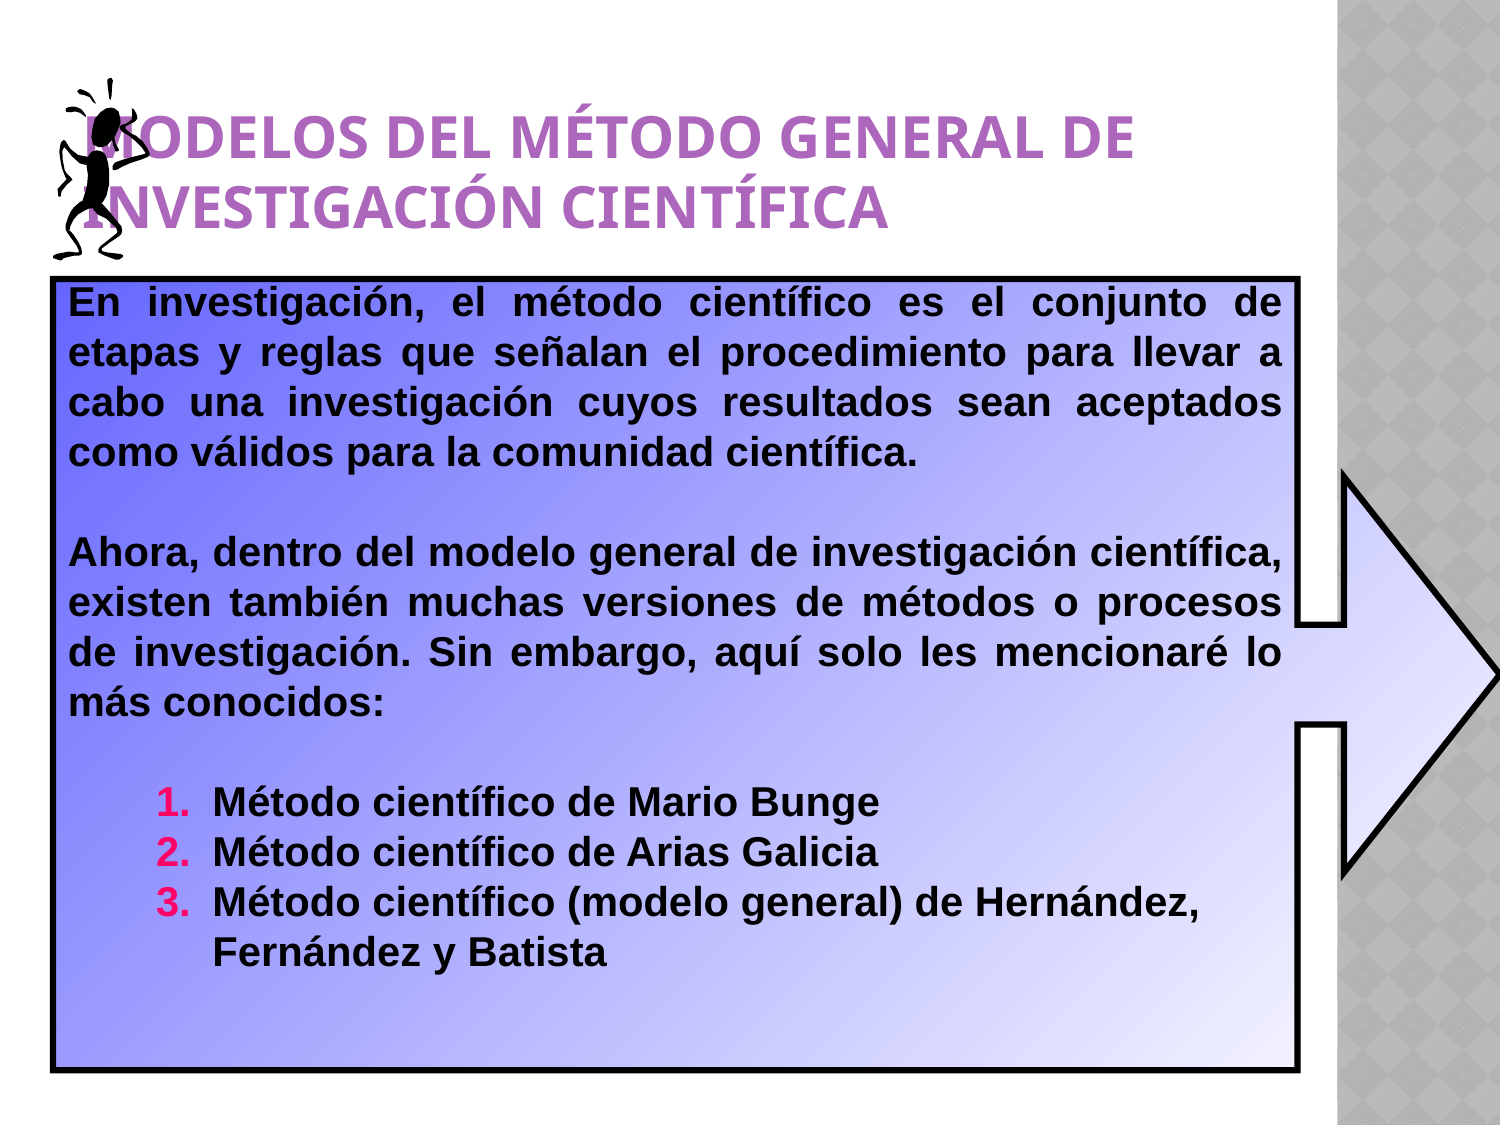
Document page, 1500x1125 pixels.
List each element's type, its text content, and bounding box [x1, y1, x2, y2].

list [140, 361, 587, 906]
title MODELOS DEL MÉTODO GENERAL DE INVESTIGACIÓN CIENTÍFICA [75, 52, 1263, 240]
text_box En investigación, el método científico es el conjunto de etapas y reglas que señalan el procedimiento para llevar a cabo una investigación cuyos resultados sean aceptados como válidos para la comunidad científica. Ahora, dentro del modelo general de investigación científica, existen también muchas versiones de métodos o procesos de investigación. Sin embargo, aquí solo les mencionaré lo más conocidos: Método científico de Mario Bunge Método científico de Arias Galicia Método científico (modelo general) de Hernández, Fernández y Batista [53, 278, 1500, 1071]
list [52, 77, 151, 261]
